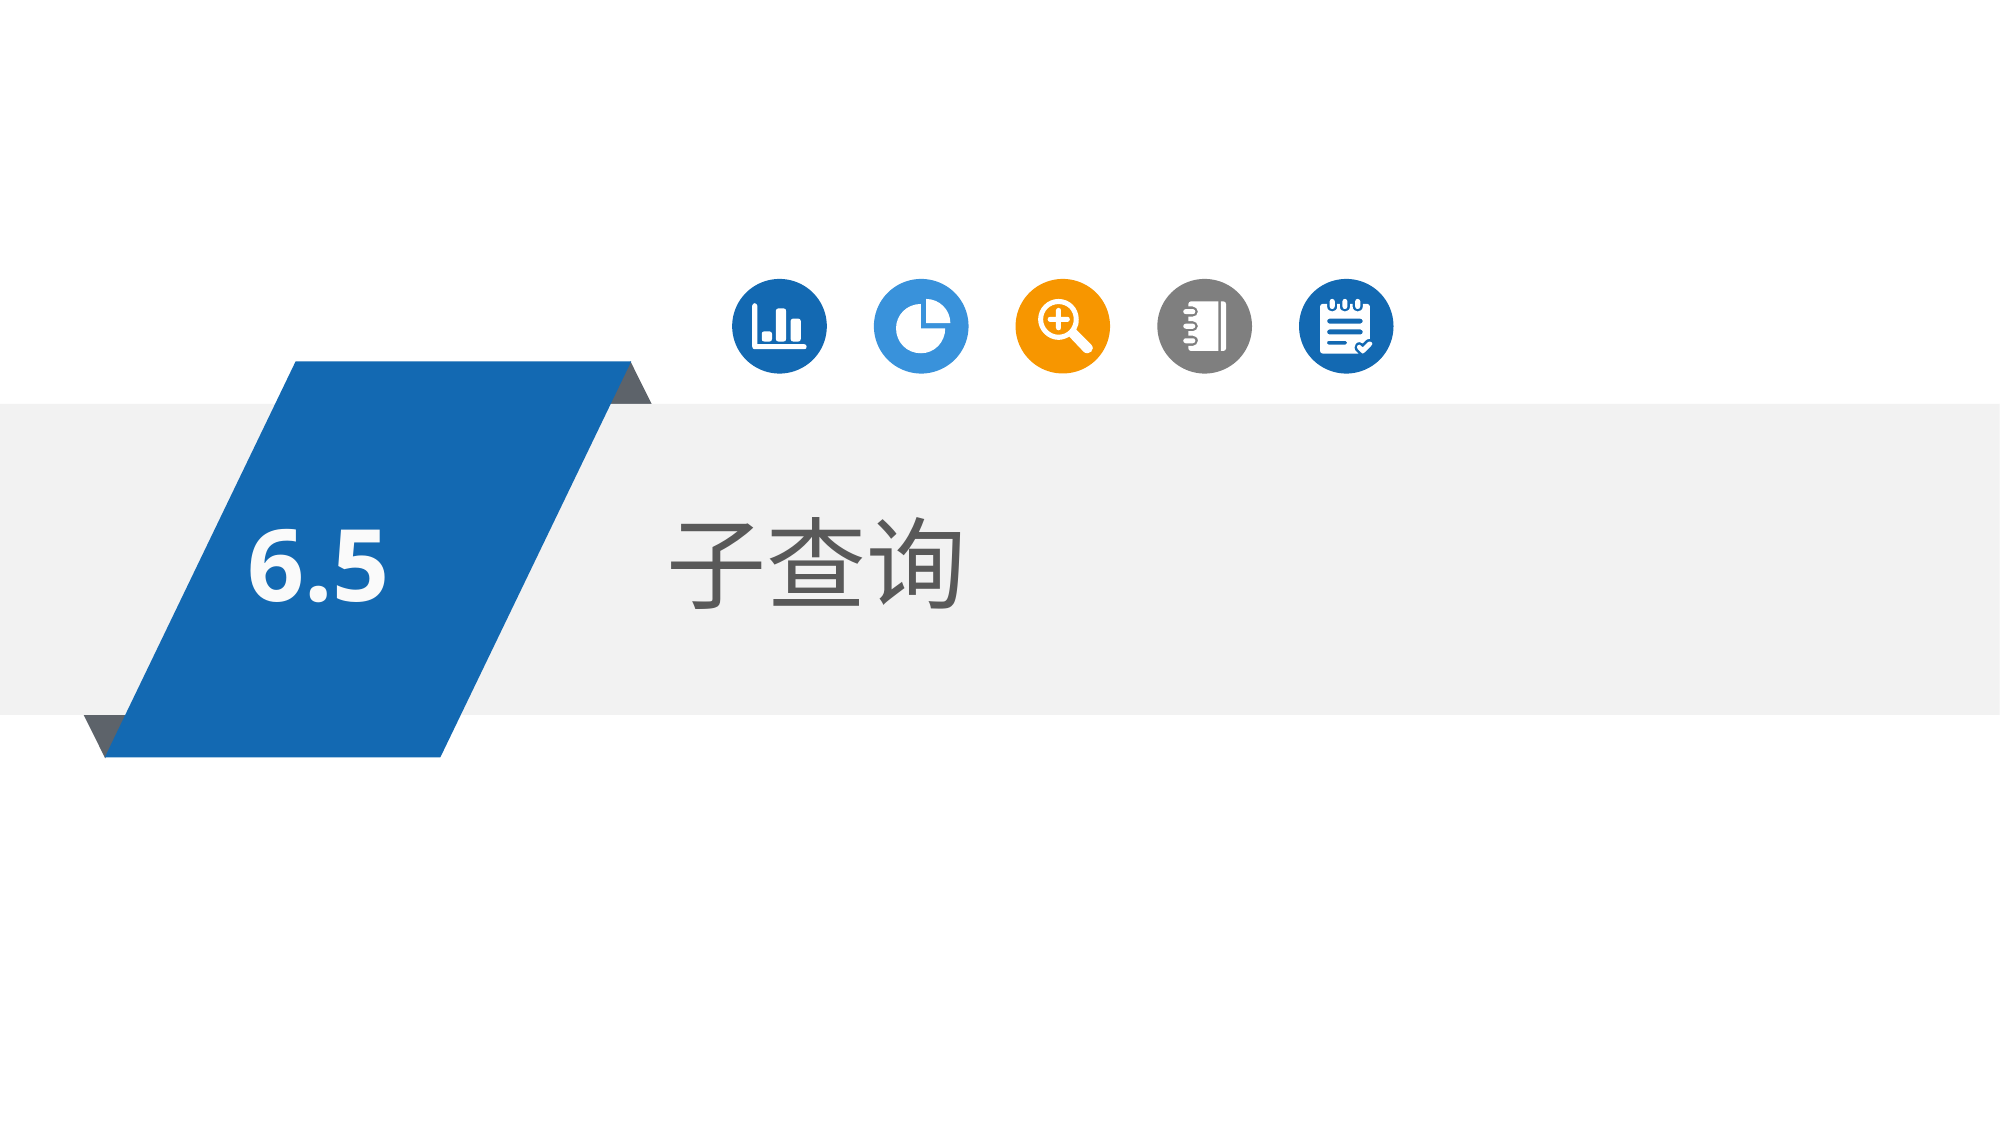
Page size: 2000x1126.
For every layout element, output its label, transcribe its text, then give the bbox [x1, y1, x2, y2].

text_box 6.5 [232, 494, 517, 630]
text_box 子查询 [651, 494, 1612, 630]
